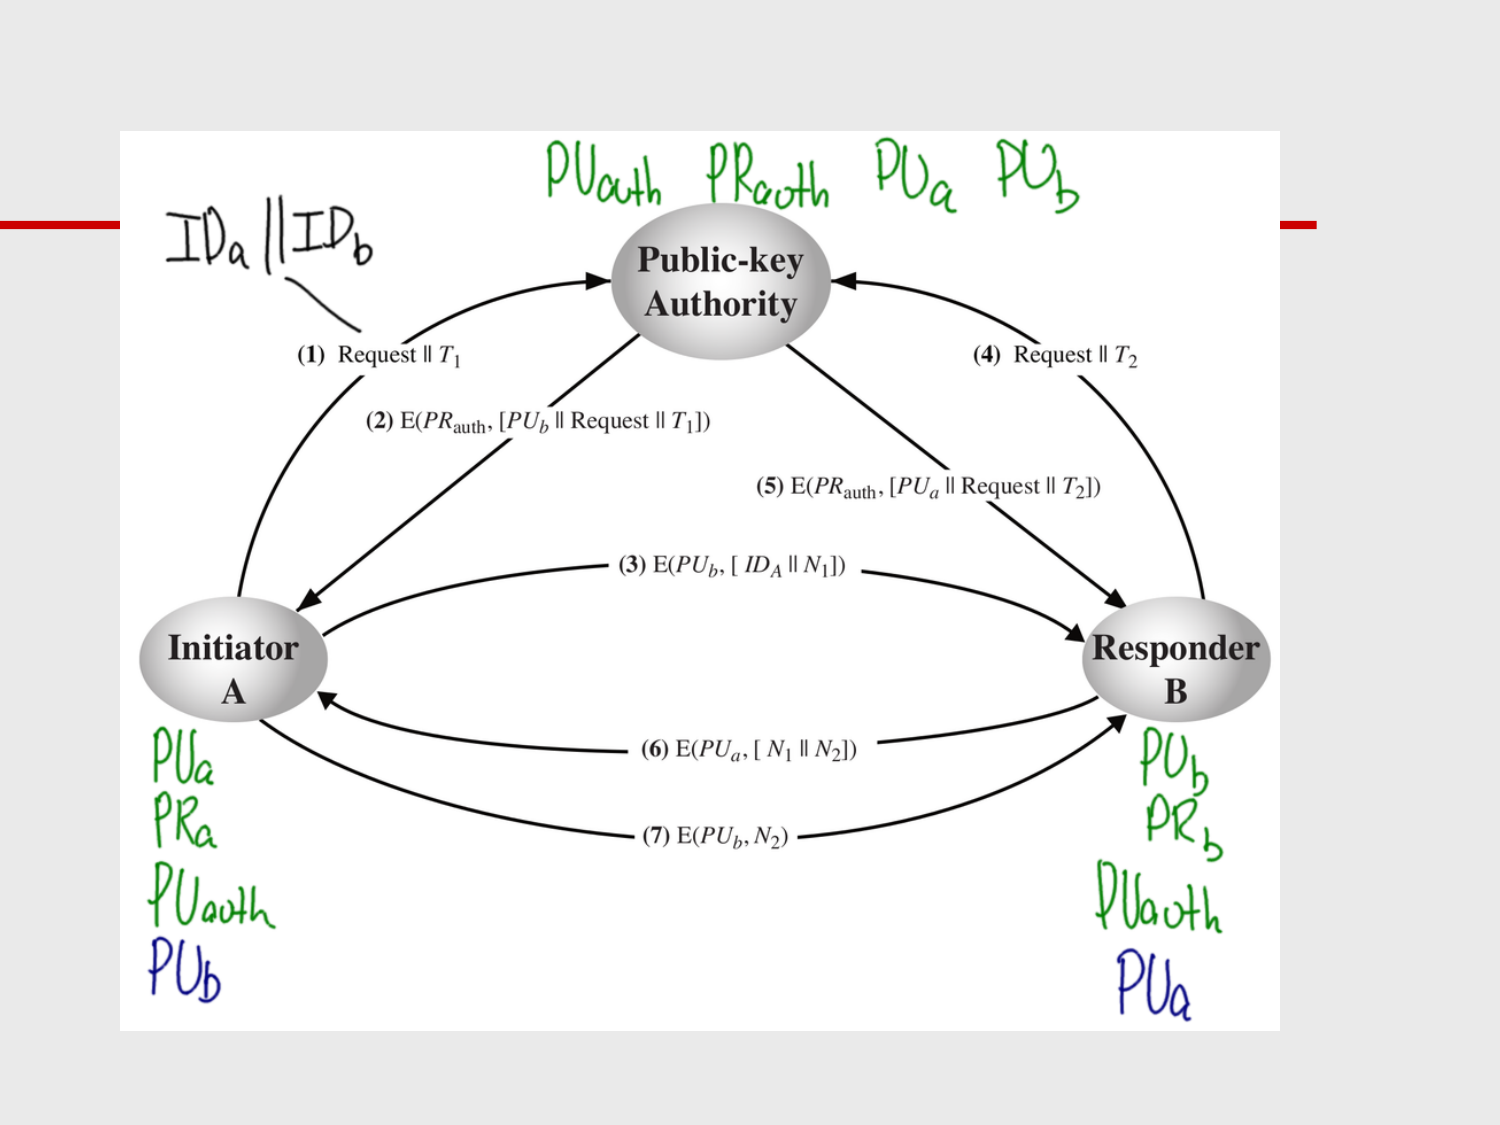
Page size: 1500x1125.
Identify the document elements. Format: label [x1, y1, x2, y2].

list [120, 130, 1280, 1032]
